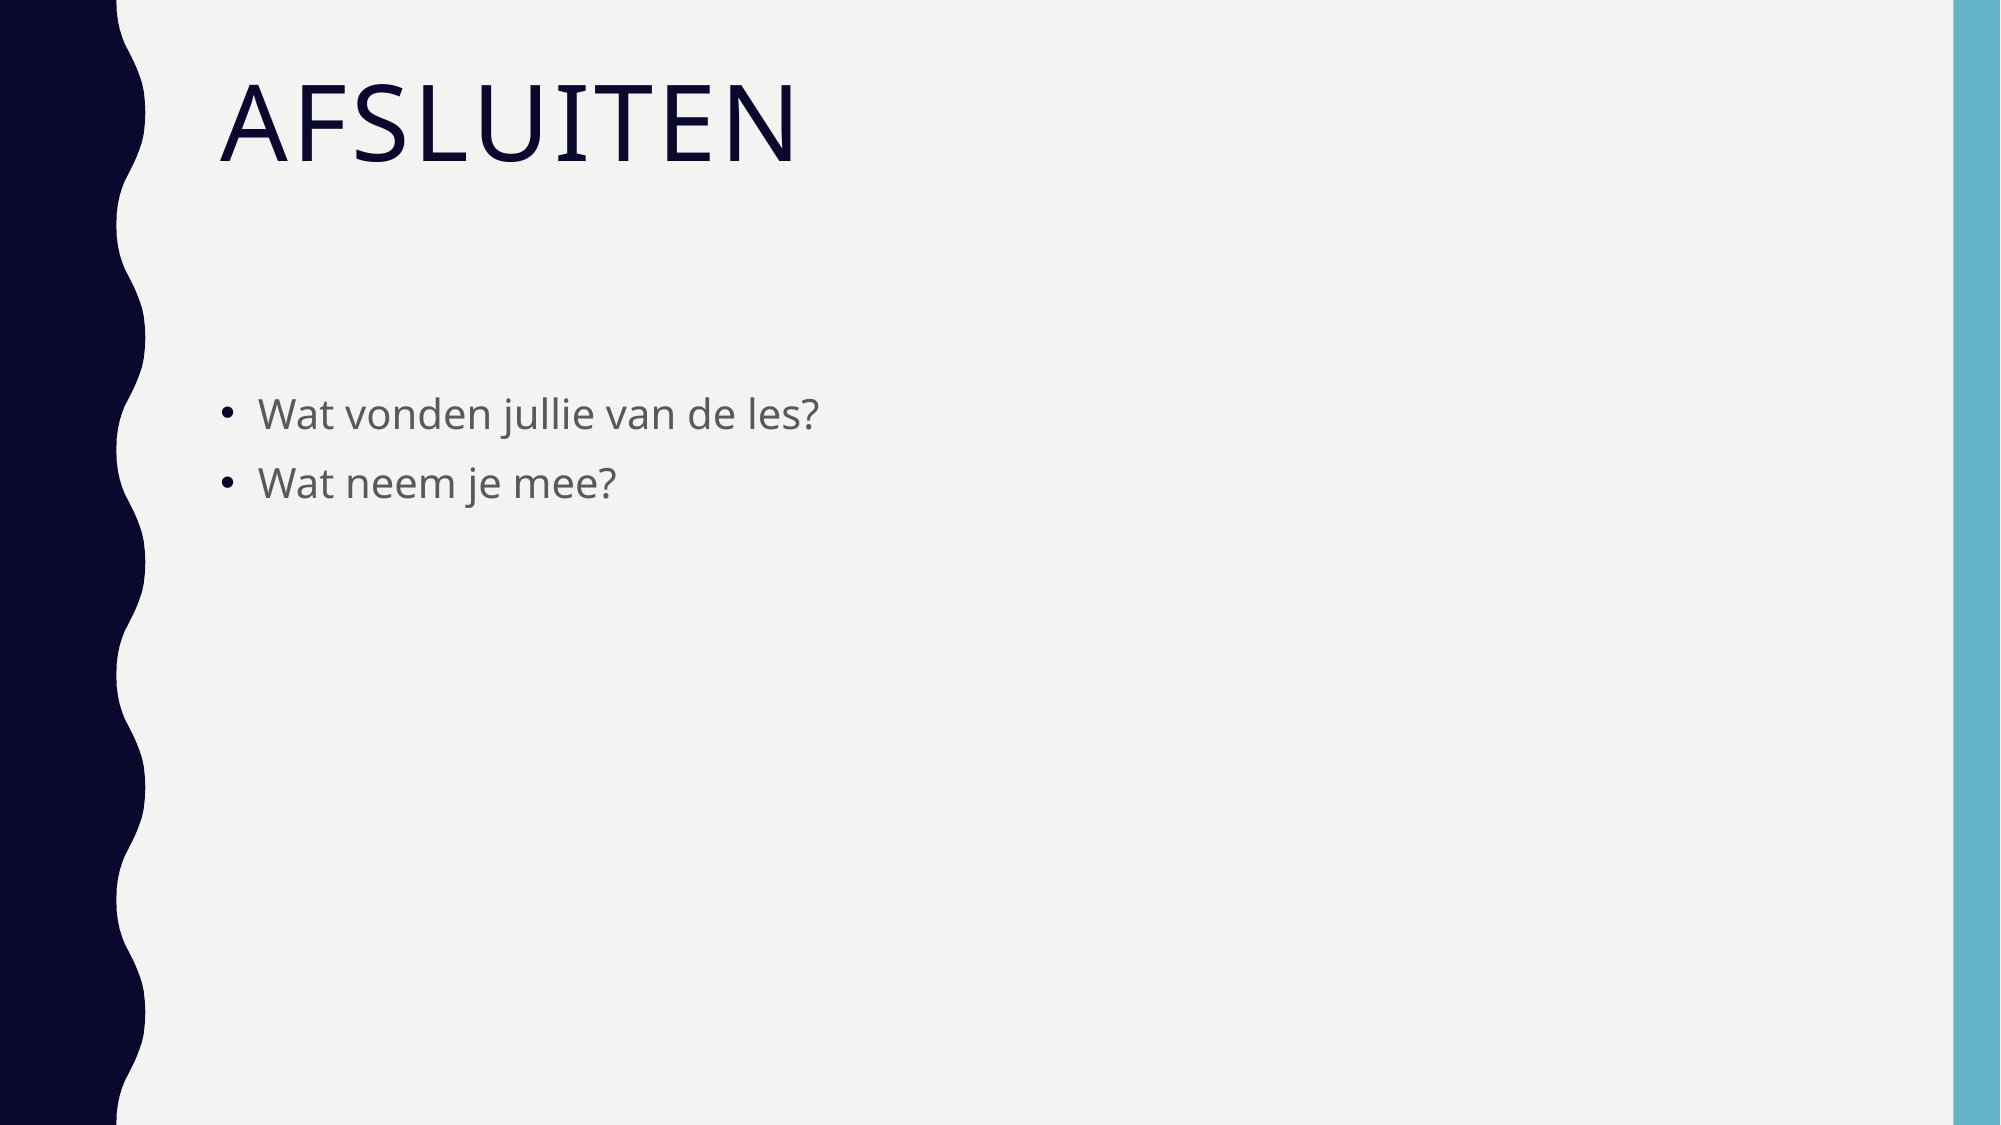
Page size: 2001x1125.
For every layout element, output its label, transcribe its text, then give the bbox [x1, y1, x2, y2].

title afsluiten [205, 62, 1875, 308]
list Wat vonden jullie van de les? Wat neem je mee? [205, 375, 1875, 965]
